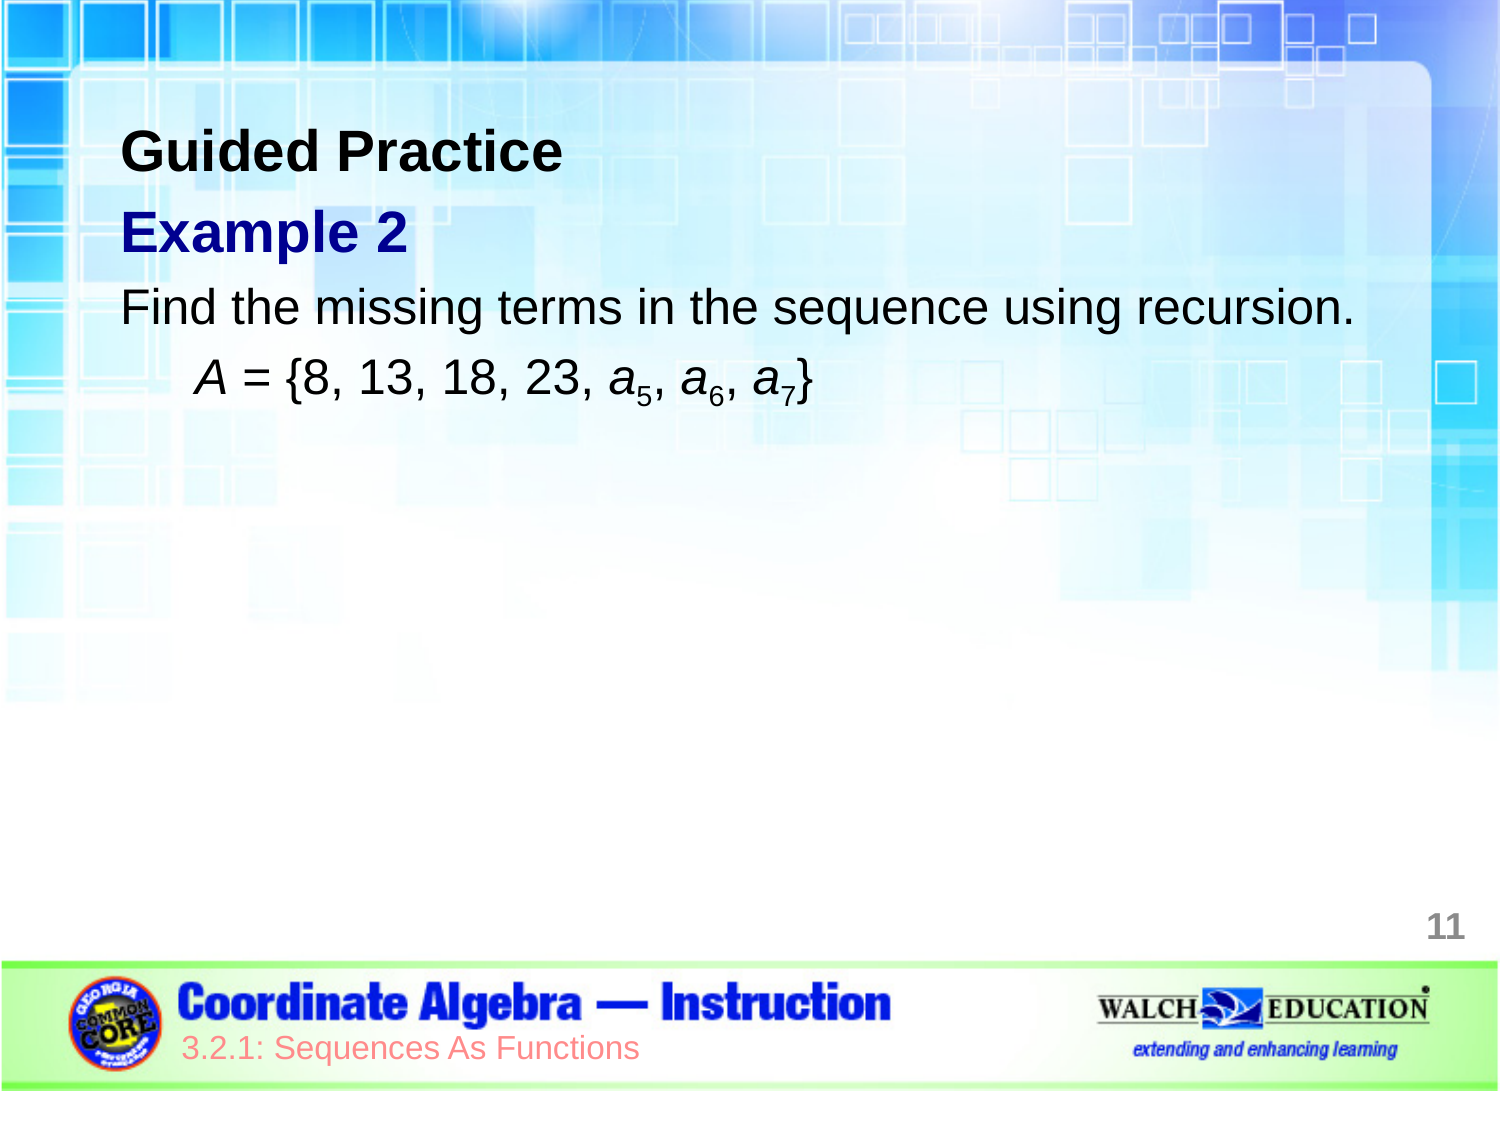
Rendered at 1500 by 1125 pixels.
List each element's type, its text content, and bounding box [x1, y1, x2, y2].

picture [1, 0, 1500, 1091]
slide_number 11 [1361, 901, 1481, 949]
subtitle Guided Practice Example 2 Find the missing terms in the sequence using recursion. A = {8, 13, 18, 23, a5, a6, a7} [105, 105, 1428, 925]
footer 3.2.1: Sequences As Functions [166, 1024, 1080, 1069]
